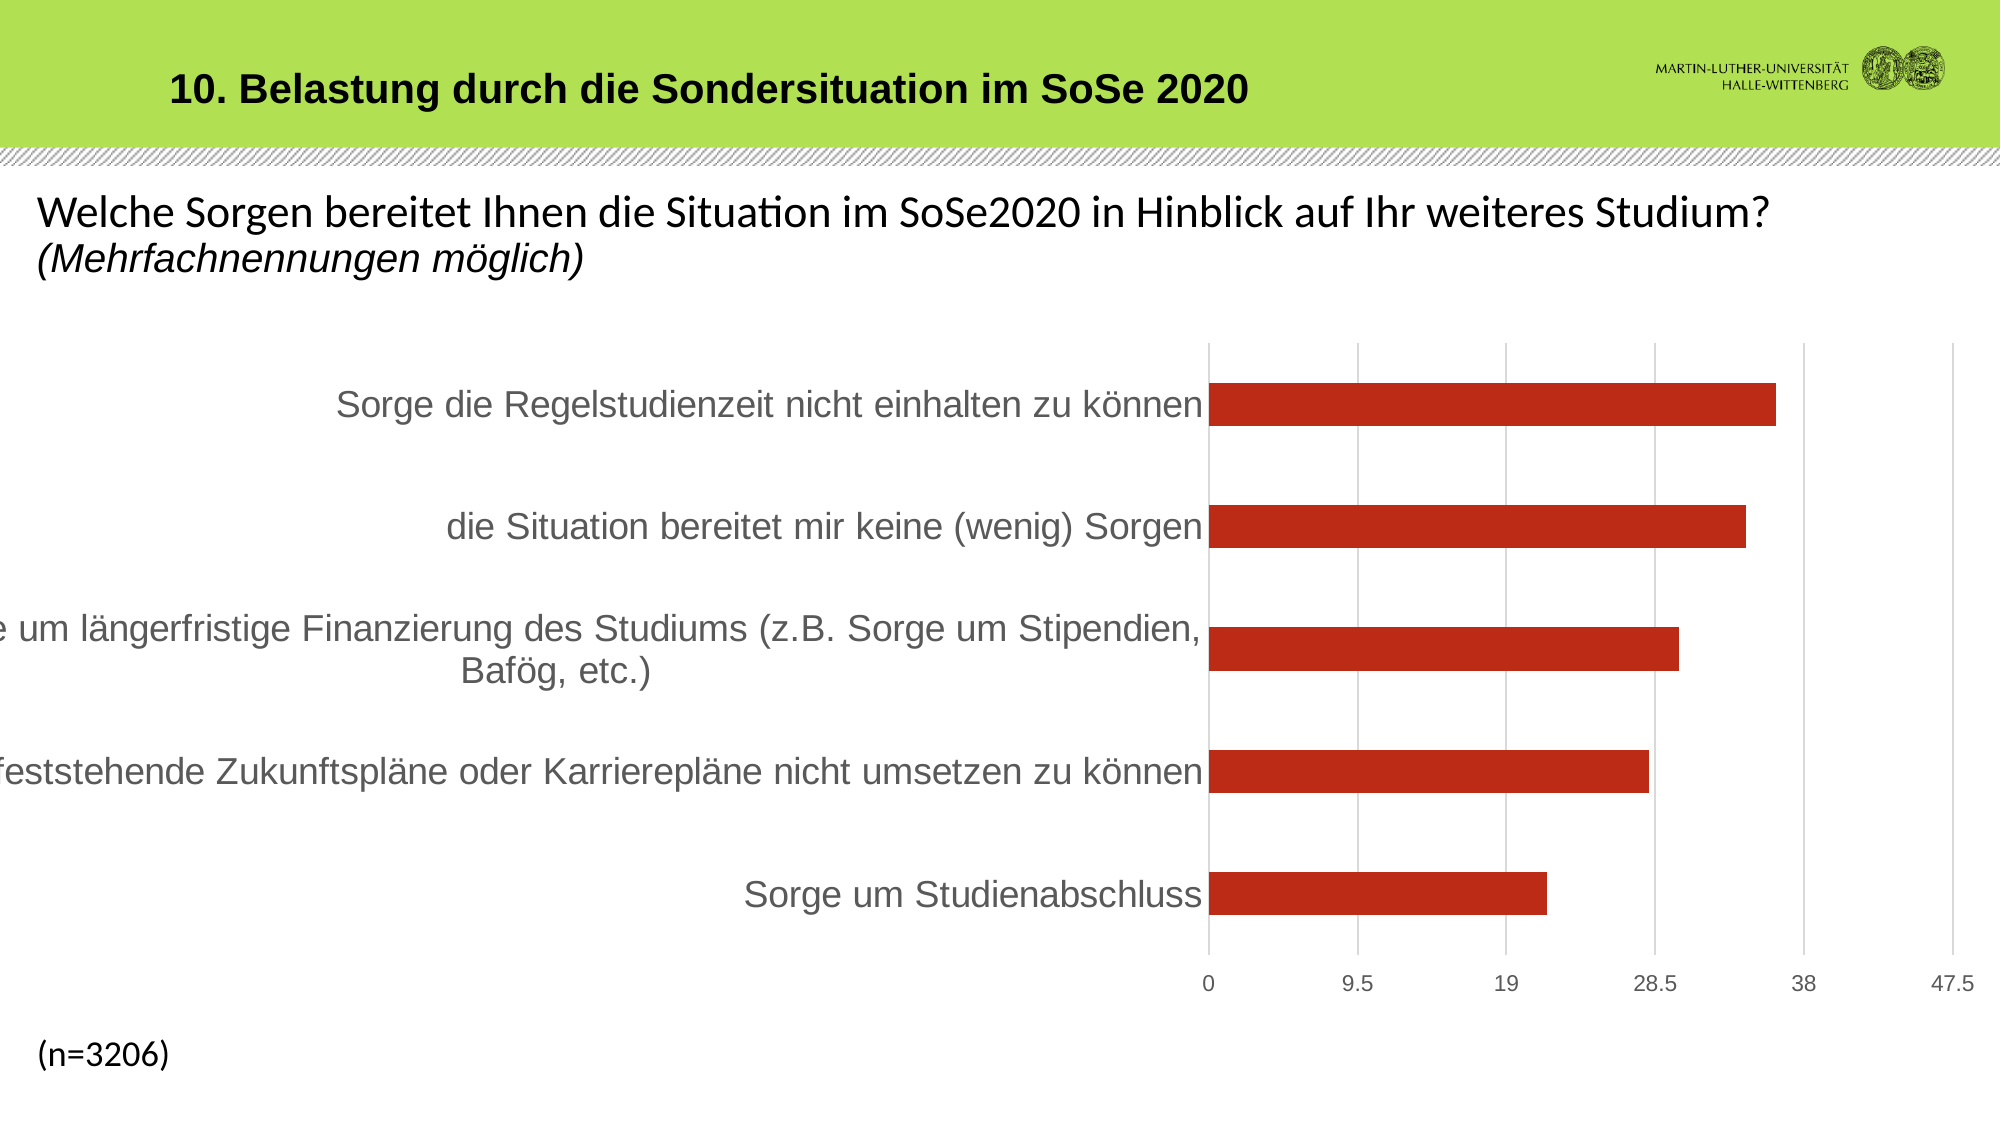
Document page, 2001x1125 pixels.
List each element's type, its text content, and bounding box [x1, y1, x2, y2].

picture [1656, 46, 1945, 90]
title Welche Sorgen bereitet Ihnen die Situation im SoSe2020 in Hinblick auf Ihr weiteres Studium? (Mehrfachnennungen möglich) (n=3206) [36, 187, 1964, 315]
chart [0, 315, 1976, 999]
text_box 10. Belastung durch die Sondersituation im SoSe 2020 [161, 54, 1258, 120]
picture [0, 148, 2000, 166]
title Welche Sorgen bereitet Ihnen die Situation im SoSe2020 in Hinblick auf Ihr weiteres Studium? (Mehrfachnennungen möglich) (n=3206) [36, 999, 1964, 1083]
